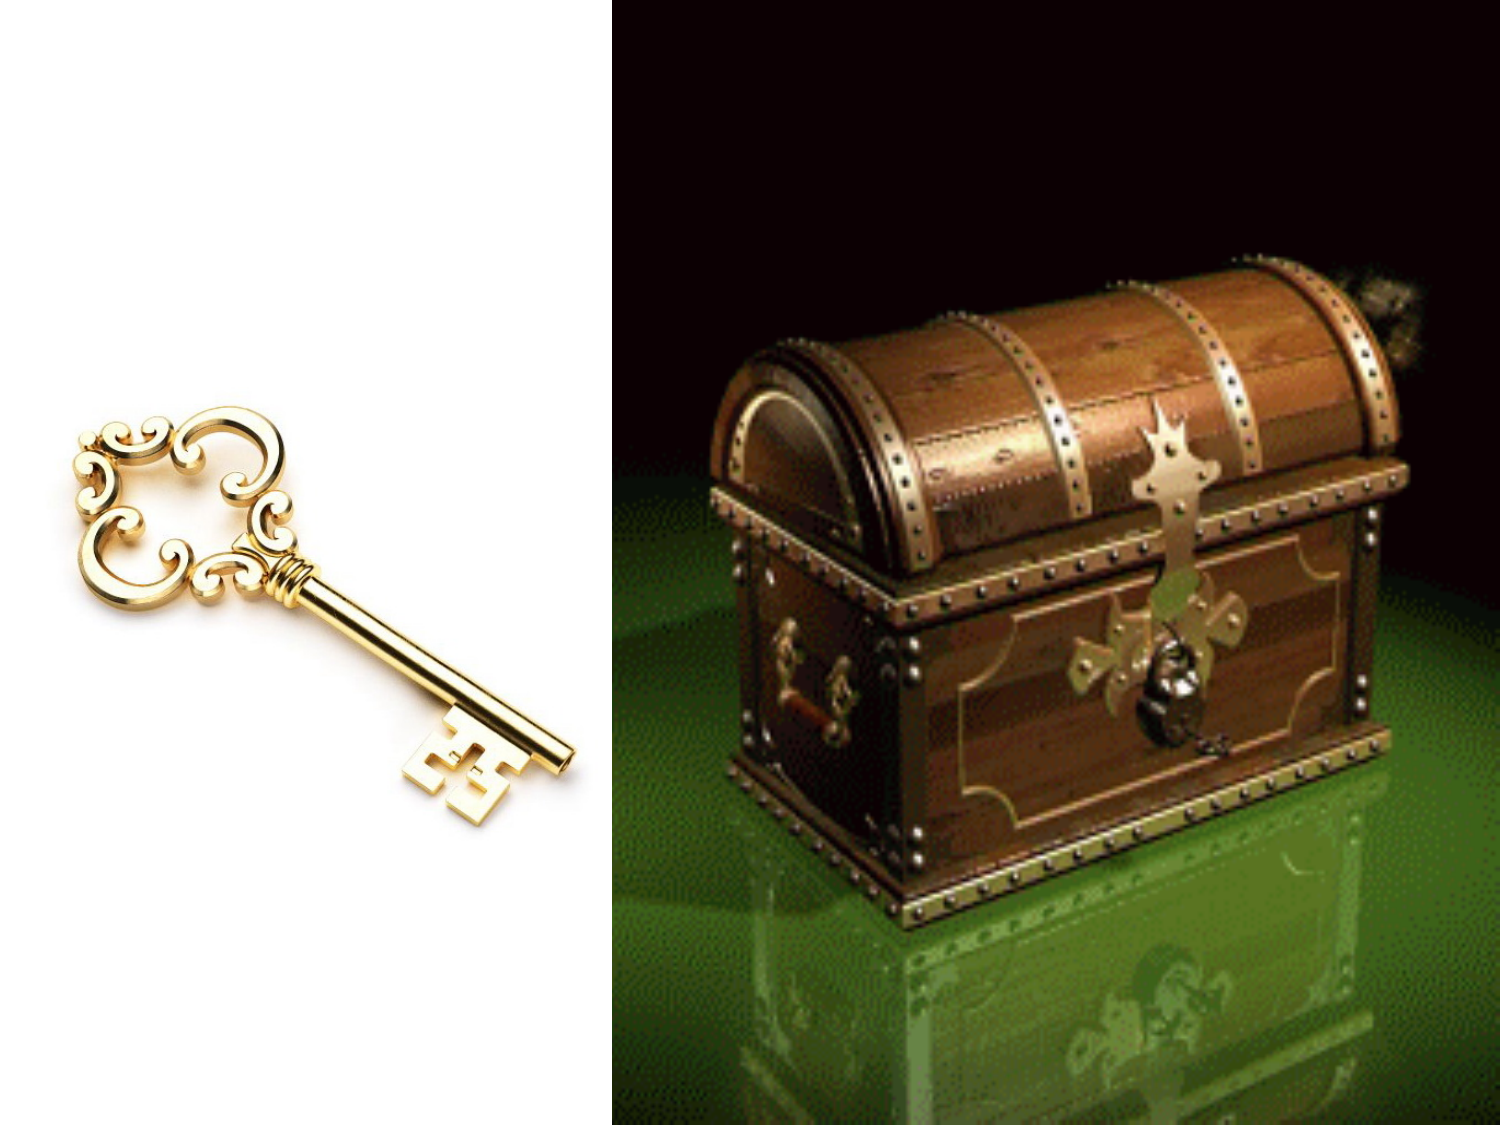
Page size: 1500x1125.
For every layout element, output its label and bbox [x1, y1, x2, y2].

picture [612, 0, 1500, 1125]
list [37, 387, 607, 851]
